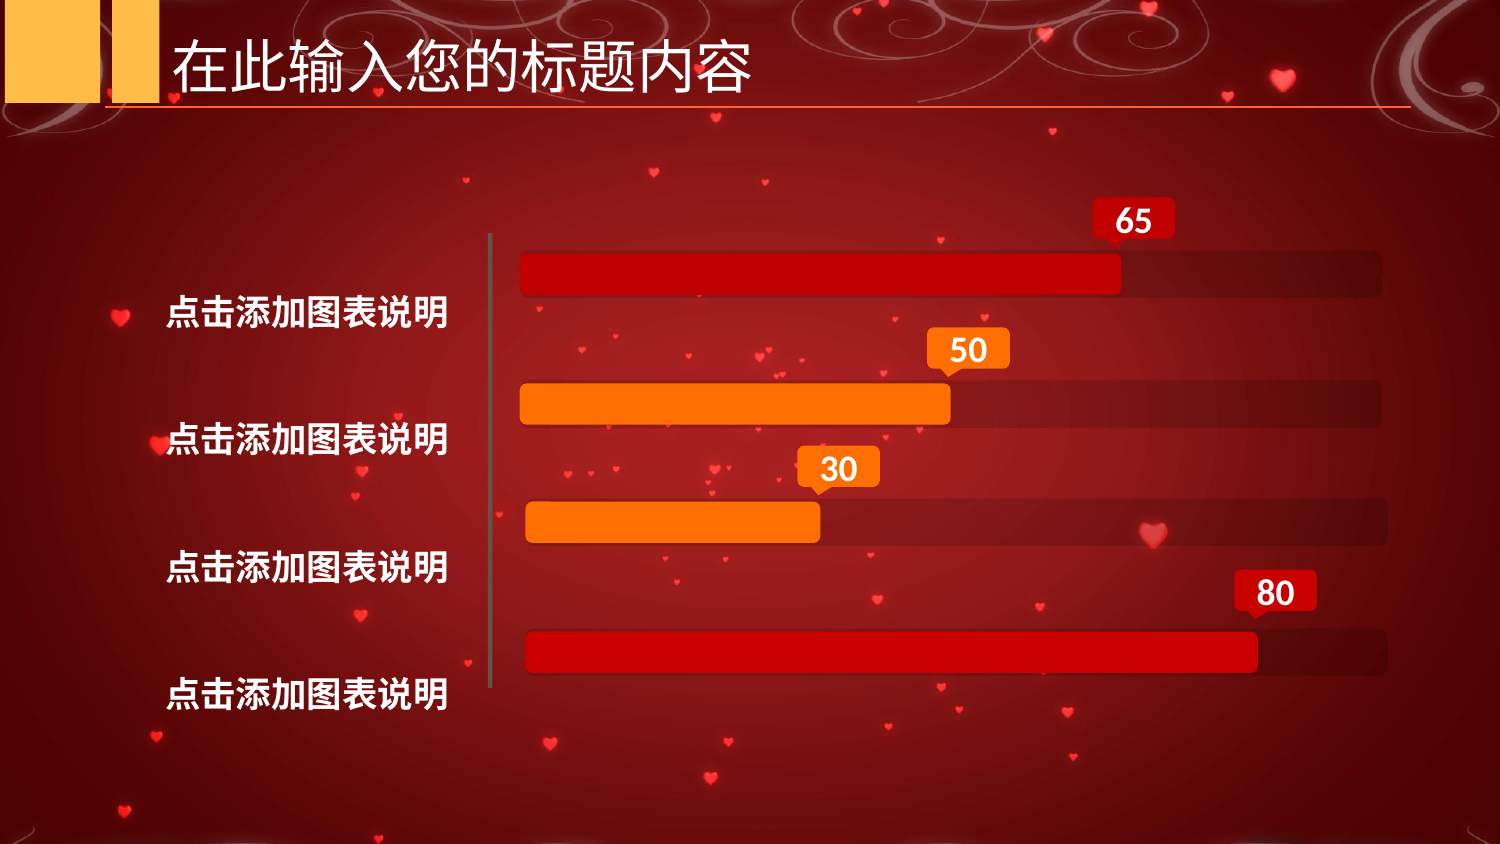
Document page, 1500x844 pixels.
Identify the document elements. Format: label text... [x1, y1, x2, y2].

text_box [519, 253, 1122, 295]
picture [0, 0, 1500, 844]
text_box [525, 628, 1388, 676]
text_box 80 [1234, 569, 1317, 620]
text_box [520, 250, 1383, 298]
text_box 50 [926, 327, 1010, 377]
text_box [519, 383, 951, 425]
text_box 65 [1092, 197, 1176, 248]
text_box 30 [797, 445, 880, 496]
text_box [525, 631, 1258, 673]
text_box 点击添加图表说明 点击添加图表说明 点击添加图表说明 点击添加图表说明 [123, 197, 490, 723]
text_box [520, 380, 1383, 428]
text_box [525, 498, 1388, 546]
text_box [525, 501, 821, 543]
text_box 在此输入您的标题内容 [156, 22, 793, 108]
